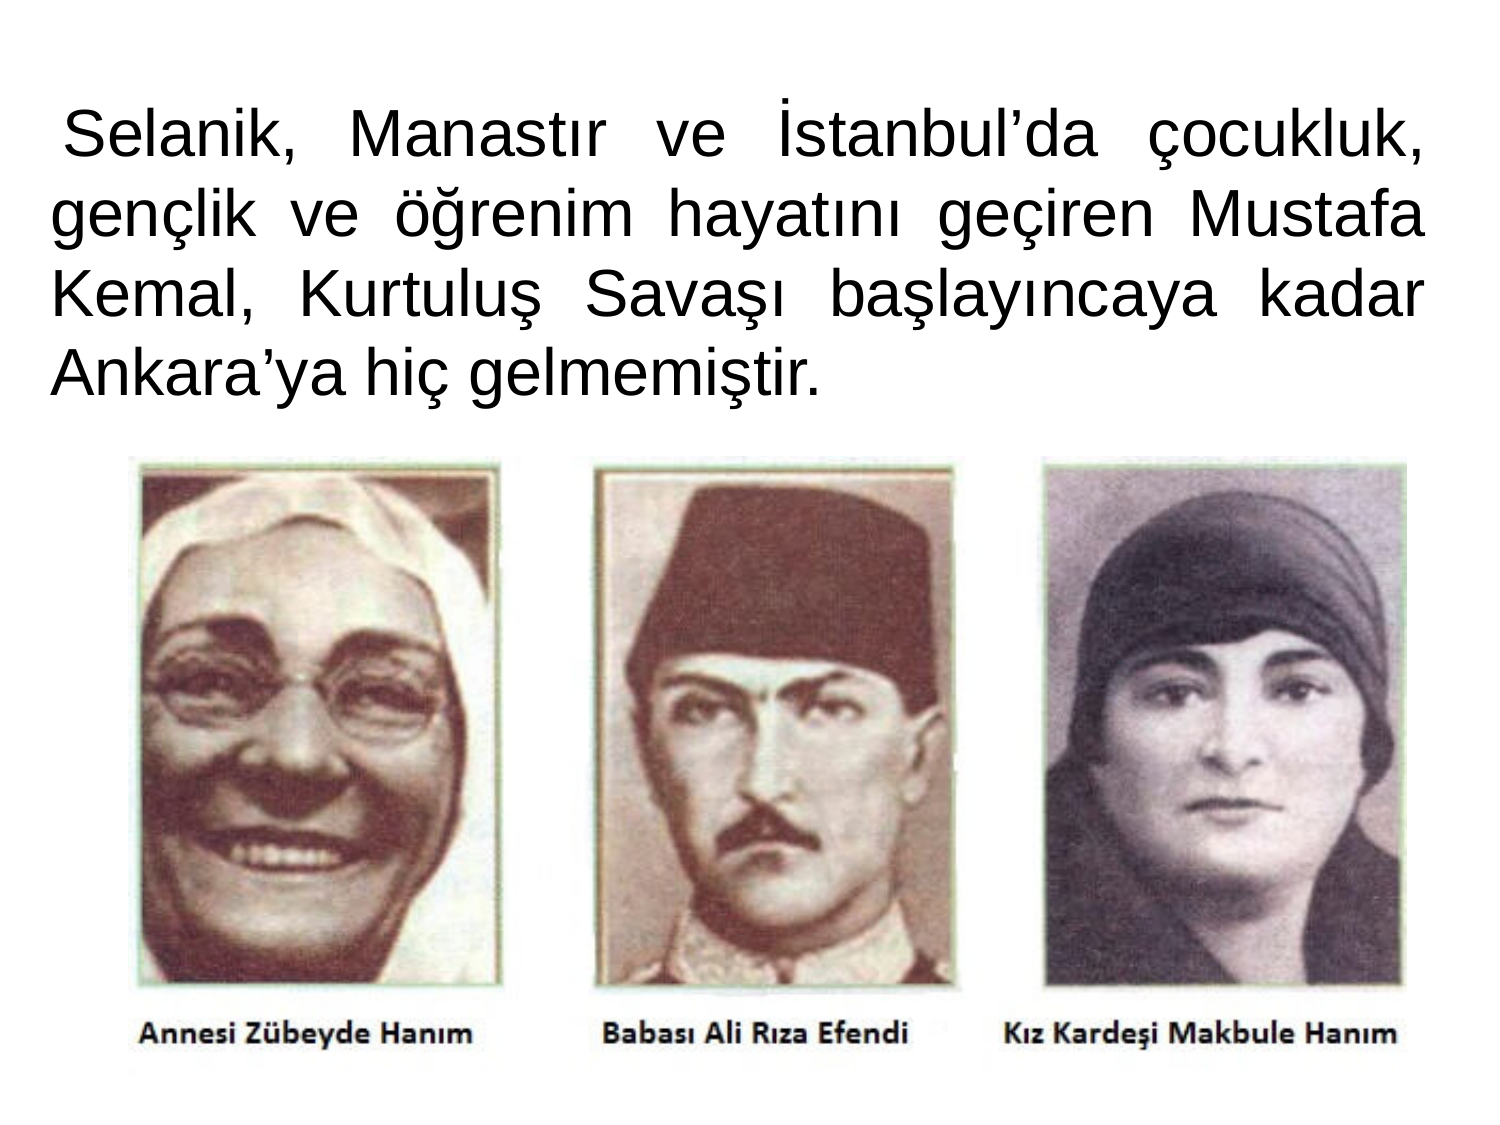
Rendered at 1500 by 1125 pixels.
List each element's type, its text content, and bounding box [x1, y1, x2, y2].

picture [128, 456, 1407, 1079]
text_box Selanik, Manastır ve İstanbul’da çocukluk, gençlik ve öğrenim hayatını geçiren Mustafa Kemal, Kurtuluş Savaşı başlayıncaya kadar Ankara’ya hiç gelmemiştir. [35, 81, 1442, 417]
